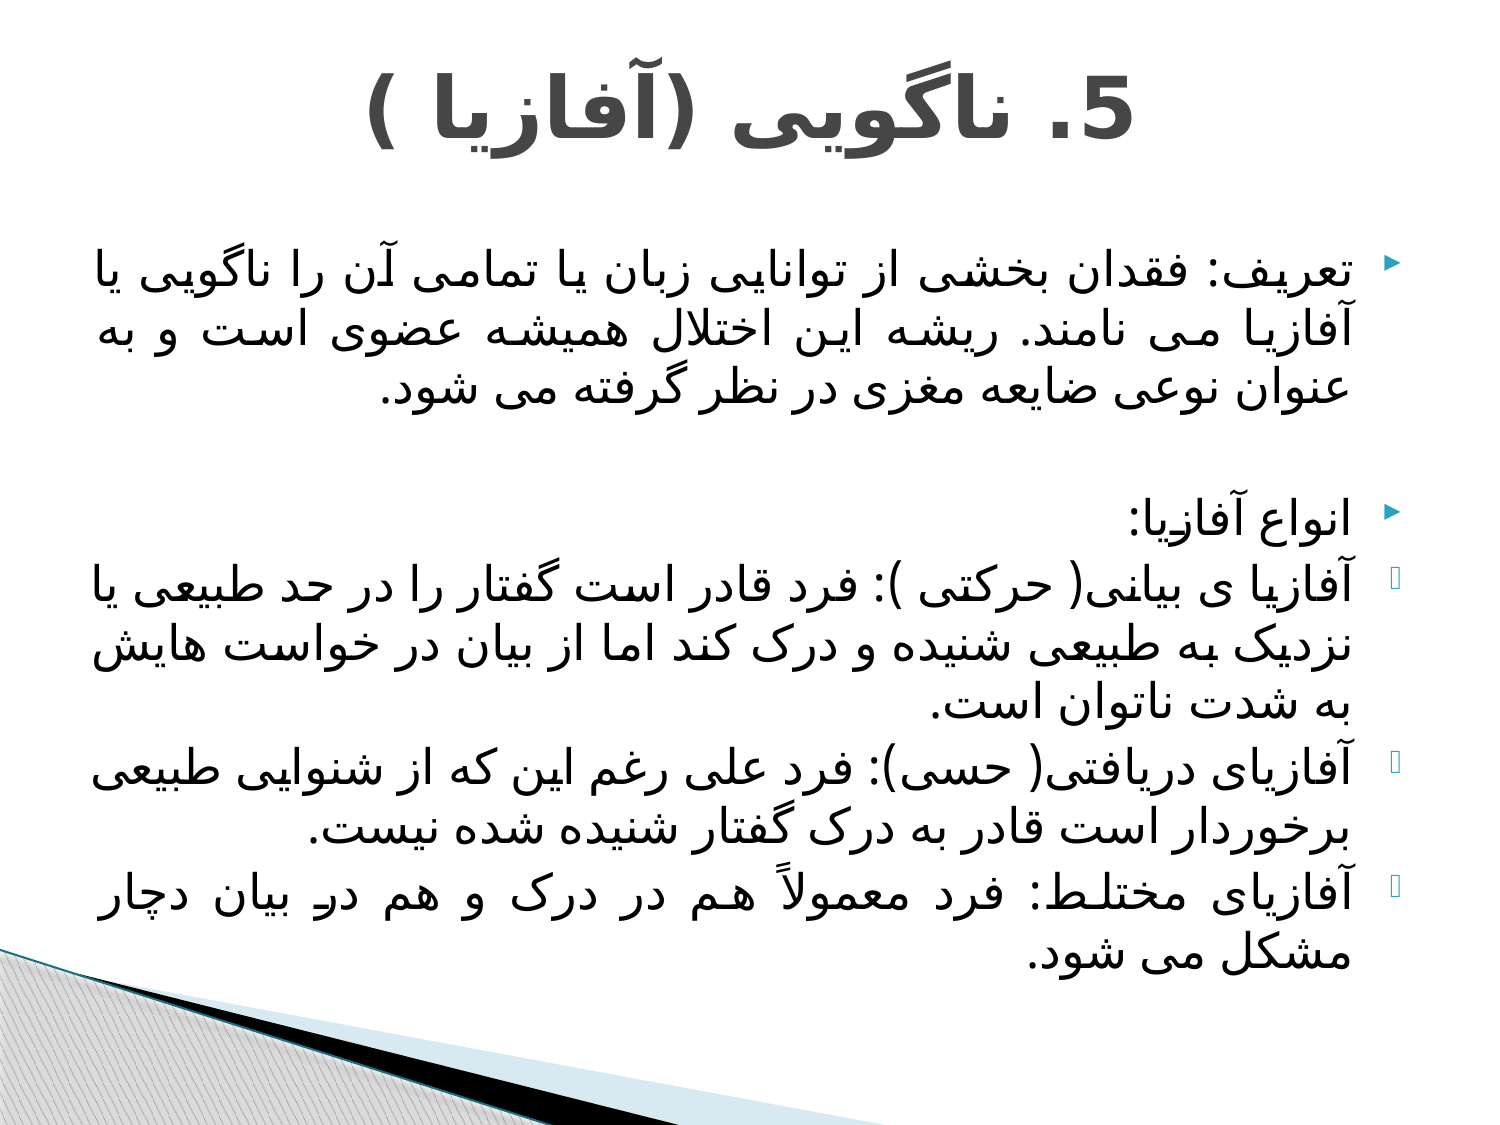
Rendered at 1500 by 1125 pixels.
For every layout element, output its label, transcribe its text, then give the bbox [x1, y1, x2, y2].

title 5. ناگویی (آفازیا ) [75, 45, 1425, 164]
list تعریف: فقدان بخشی از توانایی زبان یا تمامی آن را ناگویی یا آفازیا می نامند. ریشه این اختلال همیشه عضوی است و به عنوان نوعی ضایعه مغزی در نظر گرفته می شود. انواع آفازیا: آفازیا ی بیانی( حرکتی ): فرد قادر است گفتار را در حد طبیعی یا نزدیک به طبیعی شنیده و درک کند اما از بیان در خواست هایش به شدت ناتوان است. آفازیای دریافتی( حسی): فرد علی رغم این که از شنوایی طبیعی برخوردار است قادر به درک گفتار شنیده شده نیست. آفازیای مختلط: فرد معمولاً هم در درک و هم در بیان دچار مشکل می شود. [75, 164, 1425, 986]
